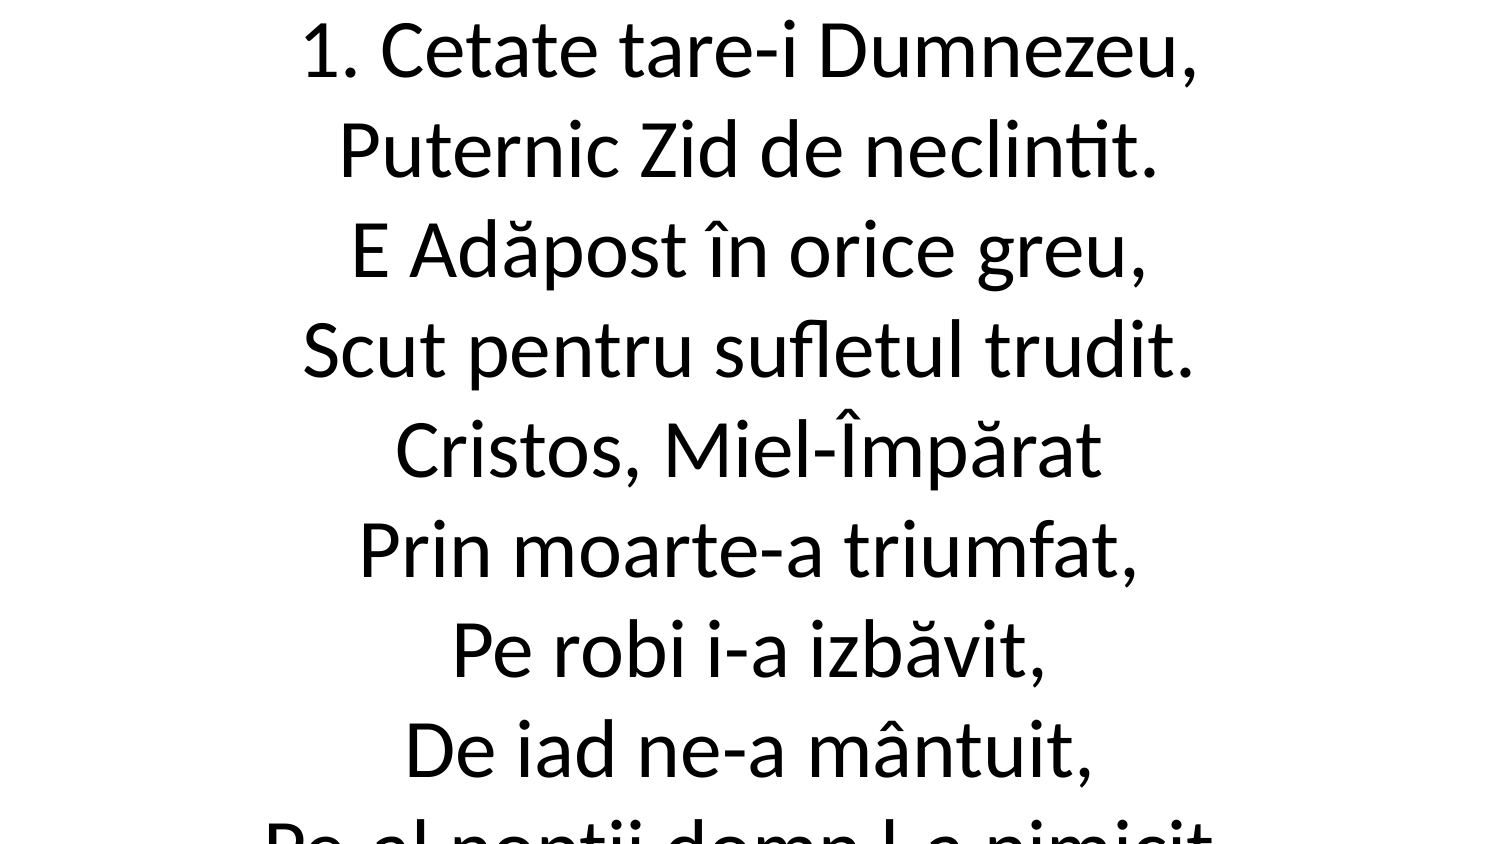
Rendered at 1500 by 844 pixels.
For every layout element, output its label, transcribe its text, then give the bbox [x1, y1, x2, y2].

text_box 1. Cetate tare-i Dumnezeu, Puternic Zid de neclintit. E Adăpost în orice greu, Scut pentru sufletul trudit. Cristos, Miel-Împărat Prin moarte-a triumfat, Pe robi i-a izbăvit, De iad ne-a mântuit, Pe-al nopții domn l-a nimicit. [248, 0, 1252, 844]
